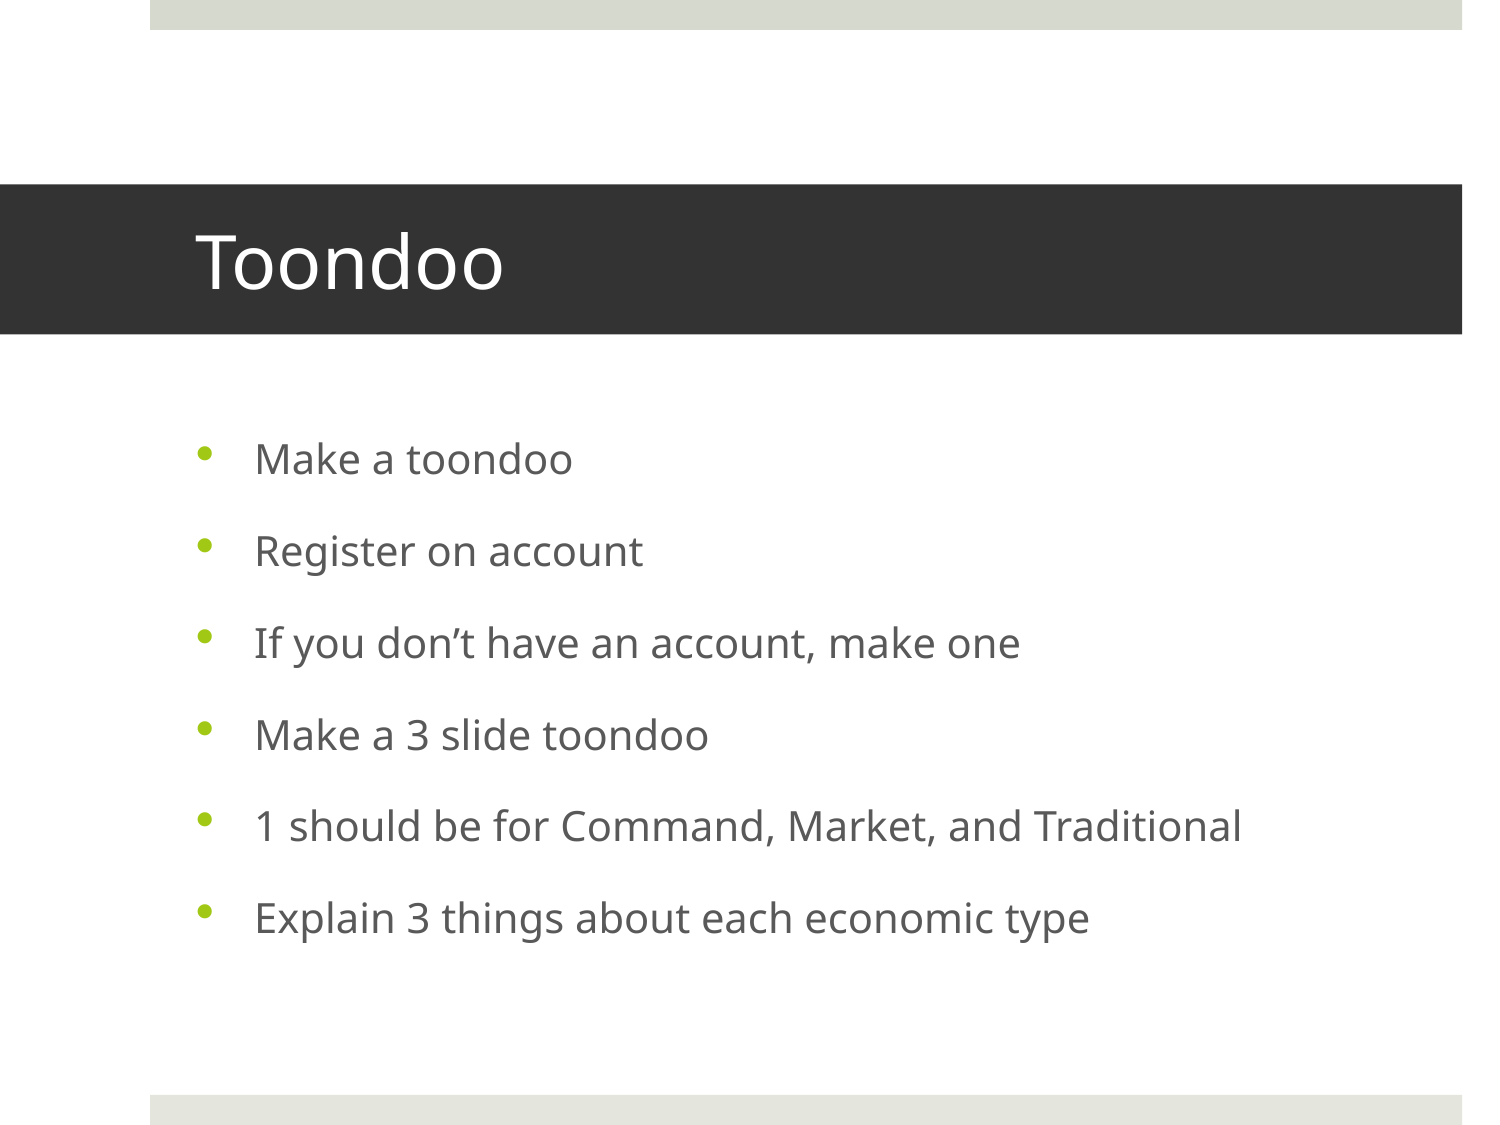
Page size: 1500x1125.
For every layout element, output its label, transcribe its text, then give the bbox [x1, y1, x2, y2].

title Toondoo [0, 184, 1463, 335]
list Make a toondoo Register on account If you don’t have an account, make one Make a 3 slide toondoo 1 should be for Command, Market, and Traditional Explain 3 things about each economic type [182, 425, 1432, 1028]
